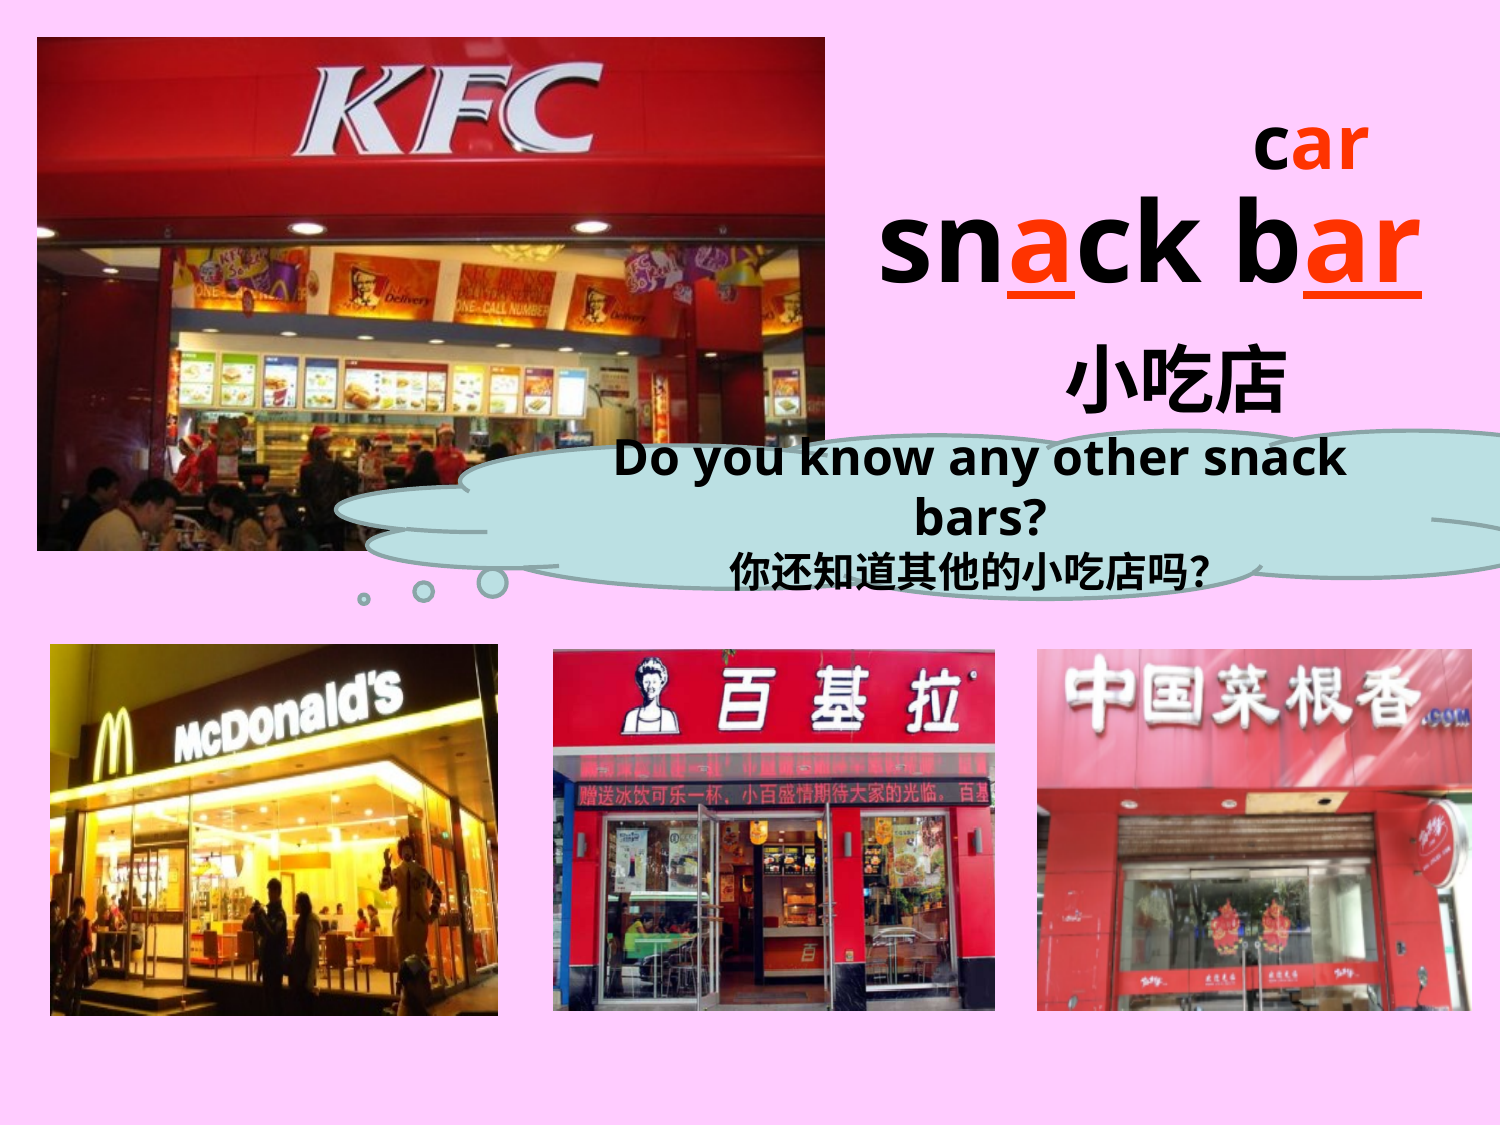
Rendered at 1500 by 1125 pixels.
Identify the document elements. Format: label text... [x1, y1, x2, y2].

picture [37, 37, 826, 551]
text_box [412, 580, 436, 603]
picture [1037, 649, 1473, 1011]
text_box 小吃店 [1050, 324, 1415, 430]
text_box Do you know any other snack bars? 你还知道其他的小吃店吗？ [385, 428, 1500, 602]
picture [553, 649, 995, 1011]
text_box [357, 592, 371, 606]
picture [49, 644, 498, 1016]
text_box car [1237, 87, 1425, 193]
text_box snack bar [862, 162, 1450, 313]
